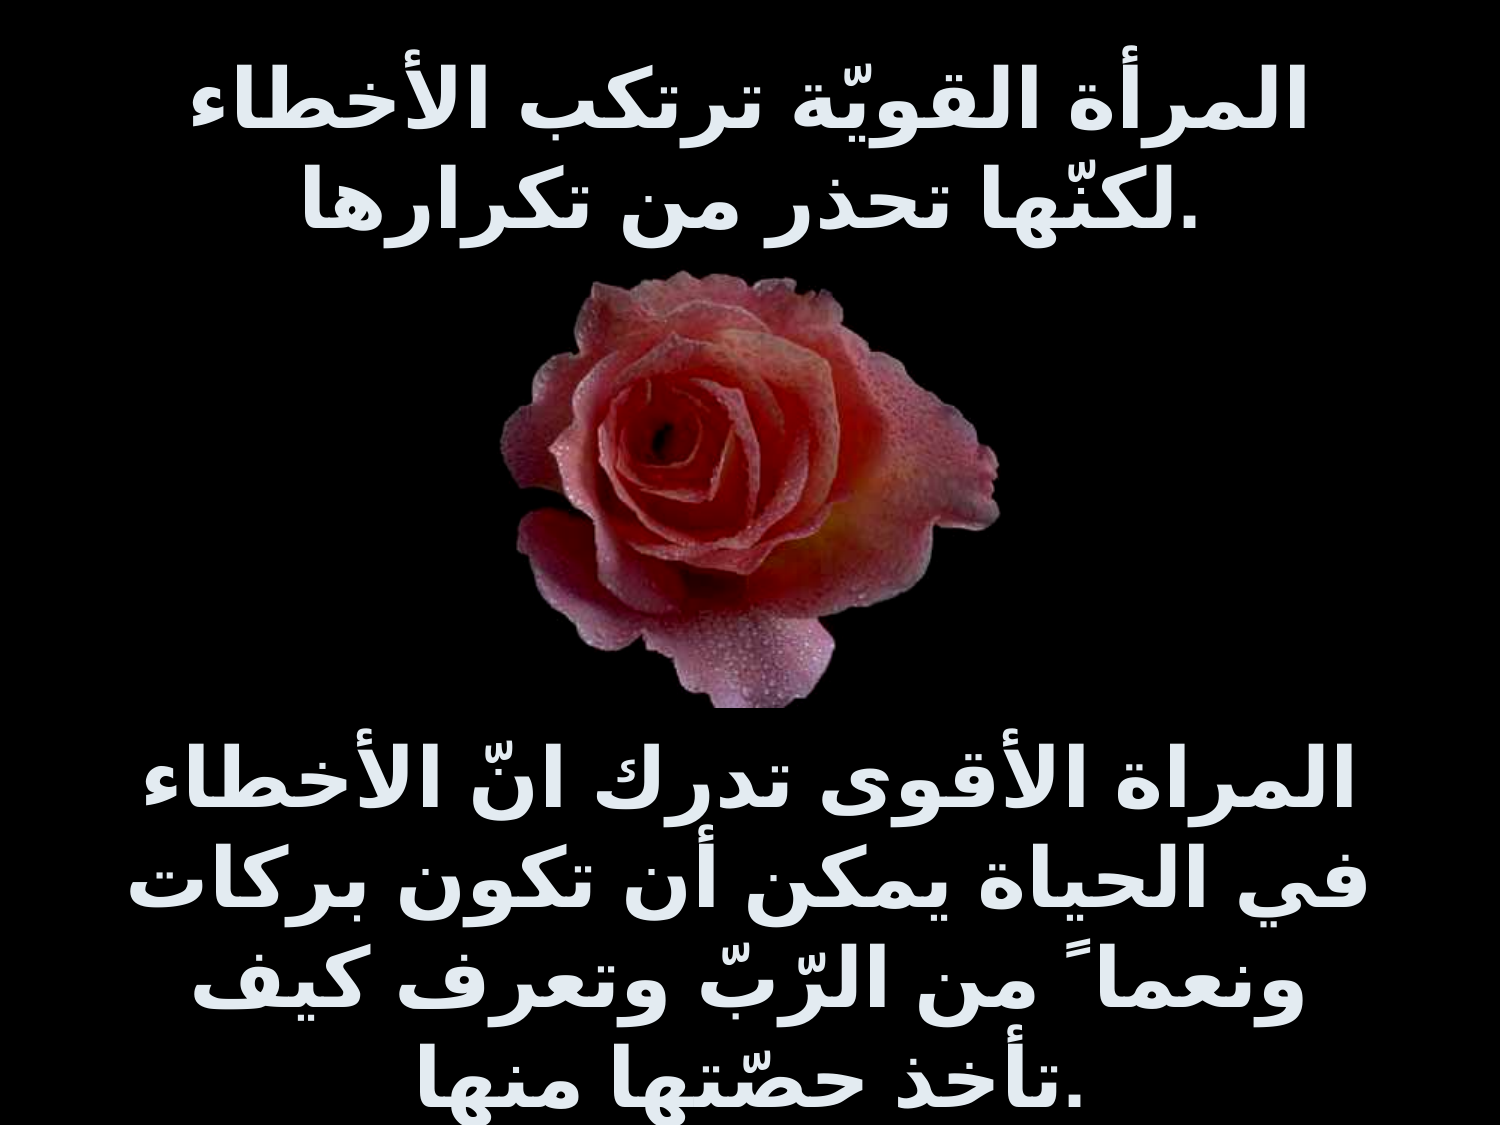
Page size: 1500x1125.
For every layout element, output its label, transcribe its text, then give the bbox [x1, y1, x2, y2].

picture [424, 262, 1101, 709]
text_box المراة الأقوى تدرك انّ الأخطاء في الحياة يمكن أن تكون بركات ونعما ً من الرّبّ وتعرف كيف تأخذ حصّتها منها. [87, 716, 1413, 1125]
text_box المرأة القويّة ترتكب الأخطاء لكنّها تحذر من تكرارها. [87, 37, 1413, 253]
